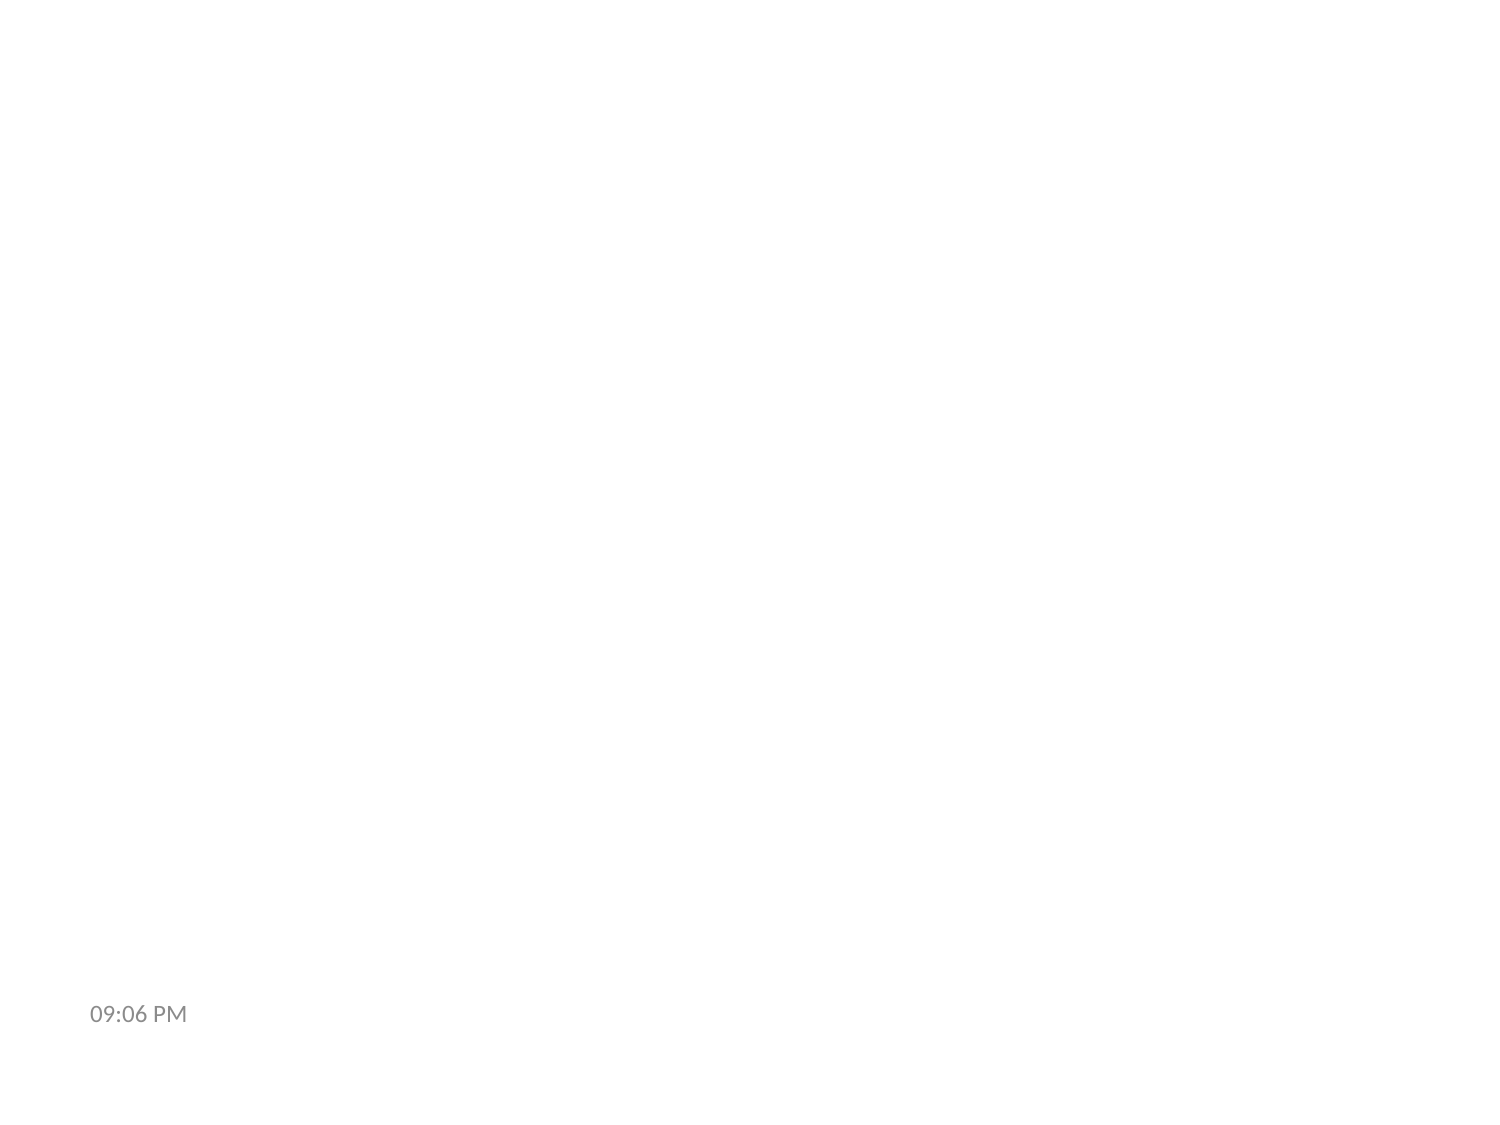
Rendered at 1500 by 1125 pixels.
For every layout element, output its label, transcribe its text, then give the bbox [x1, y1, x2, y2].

text_box 3:35 PM [75, 982, 425, 1043]
